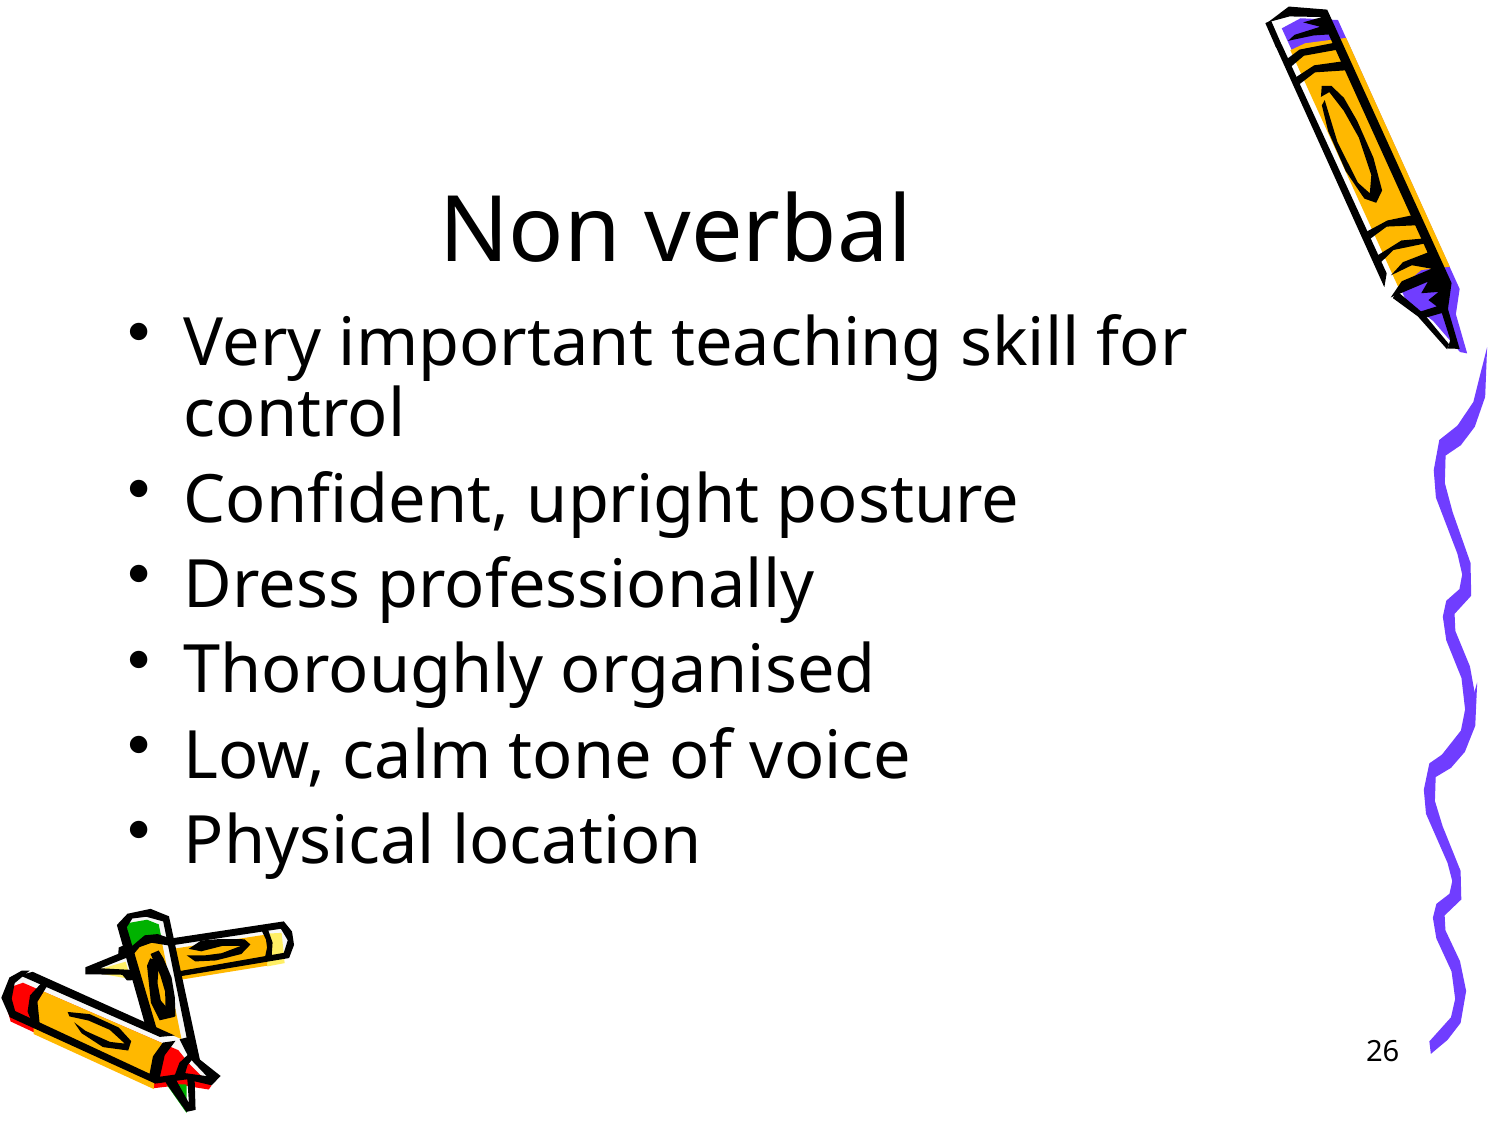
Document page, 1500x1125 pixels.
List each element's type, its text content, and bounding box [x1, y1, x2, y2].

slide_number 26 [1101, 1024, 1415, 1101]
title Non verbal [112, 24, 1240, 288]
list Very important teaching skill for control Confident, upright posture Dress professionally Thoroughly organised Low, calm tone of voice Physical location [112, 299, 1376, 901]
